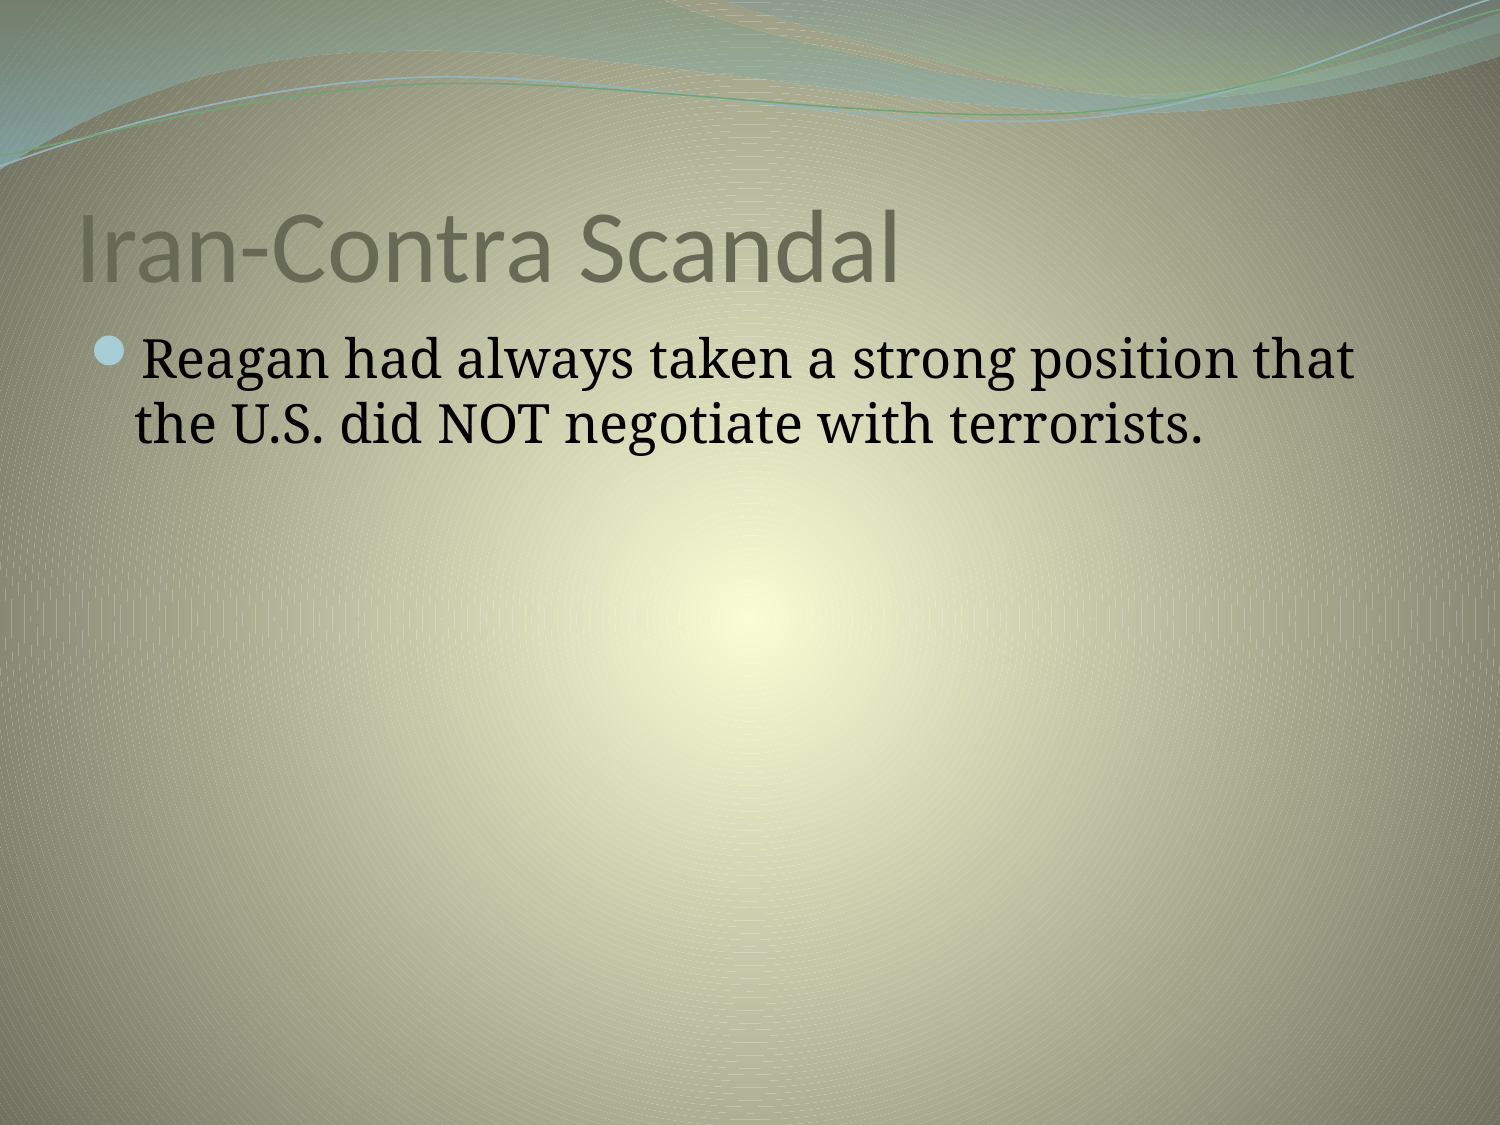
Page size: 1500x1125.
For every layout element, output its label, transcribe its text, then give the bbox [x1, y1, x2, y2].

title Iran-Contra Scandal [75, 115, 1425, 303]
list Reagan had always taken a strong position that the U.S. did NOT negotiate with terrorists. [75, 317, 1425, 1038]
